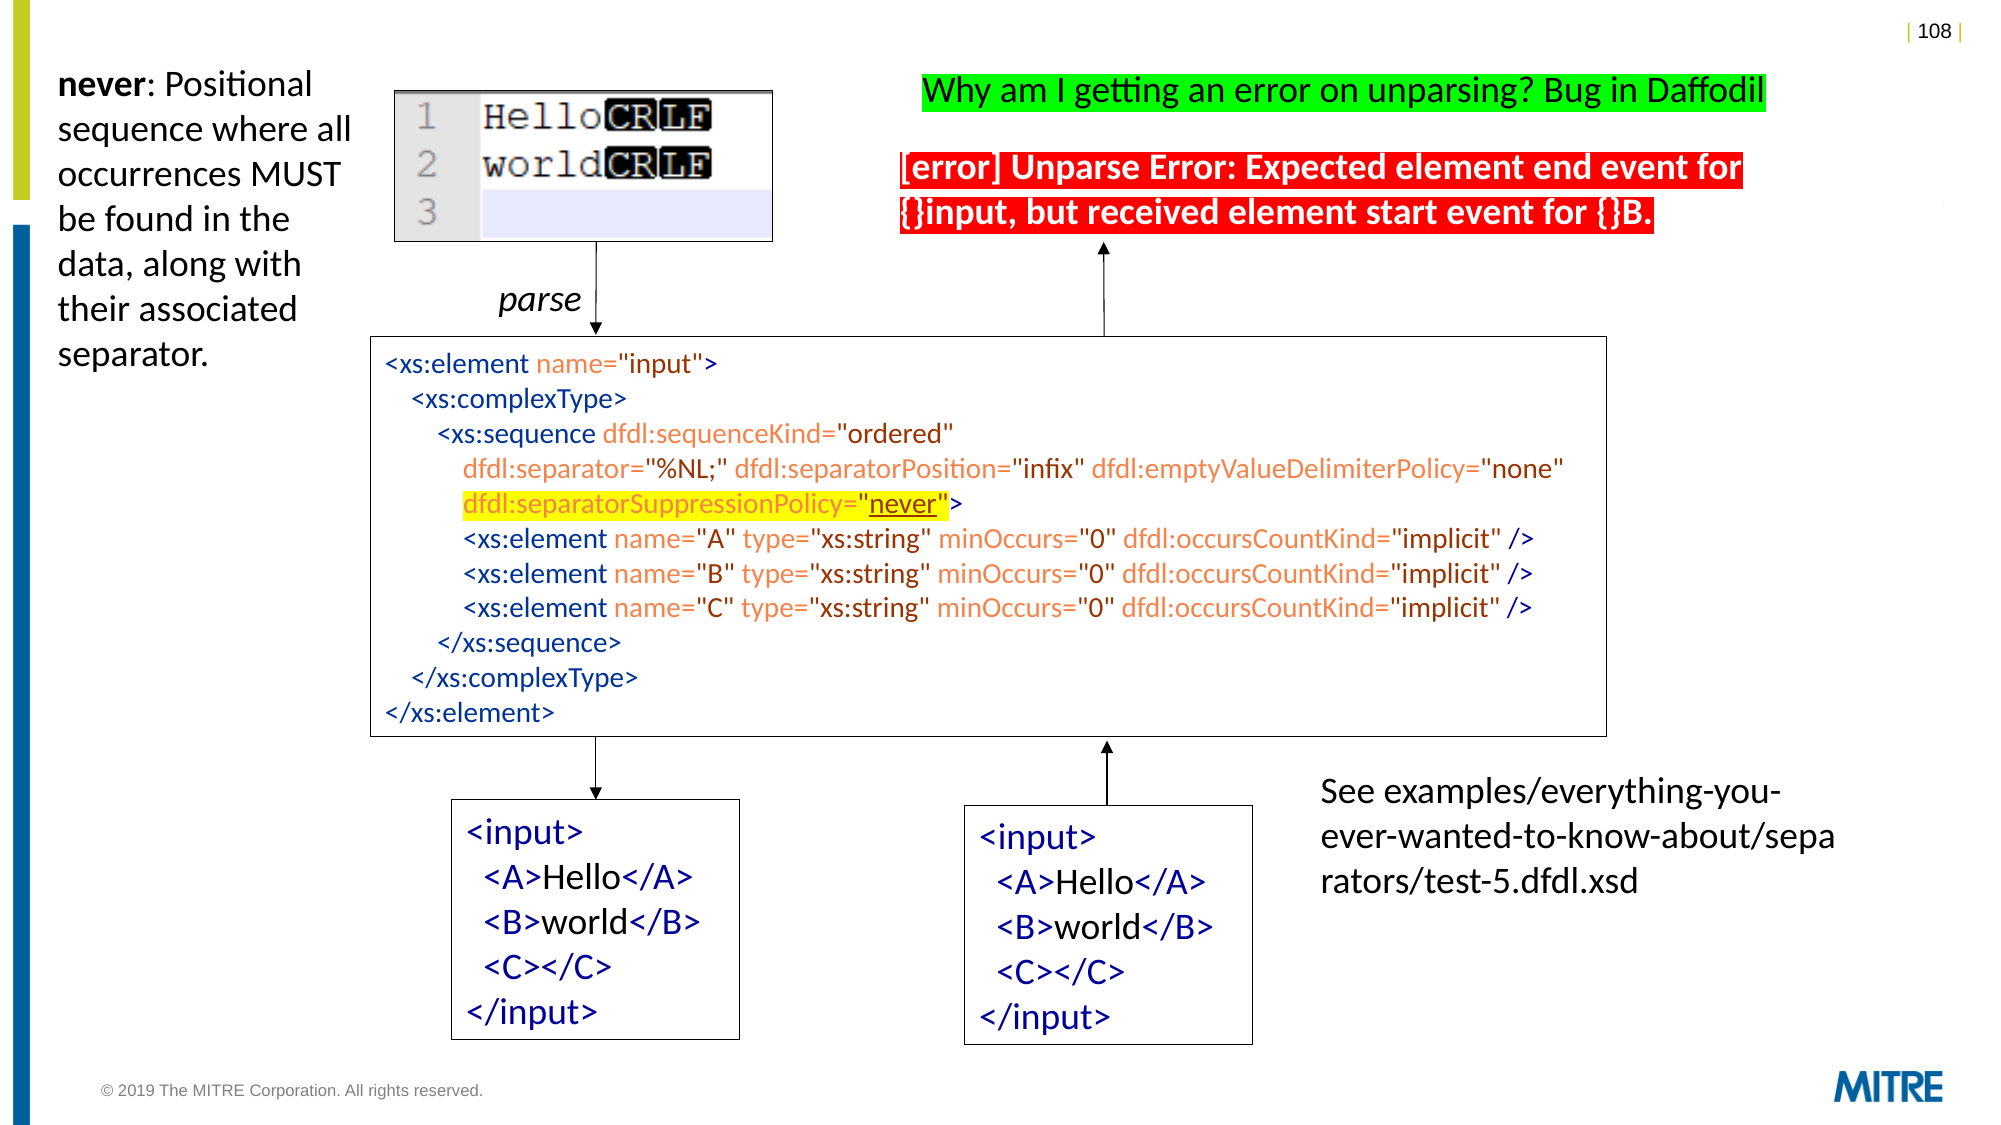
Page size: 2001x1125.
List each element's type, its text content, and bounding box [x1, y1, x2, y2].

text_box See examples/everything-you-ever-wanted-to-know-about/separators/test-5.dfdl.xsd [1305, 759, 1853, 909]
text_box Why am I getting an error on unparsing? Bug in Daffodil [907, 57, 1781, 117]
footer © 2019 The MITRE Corporation. All rights reserved. [101, 1069, 1338, 1110]
text_box never: Positional sequence where all occurrences MUST be found in the data, along with their associated separator. [42, 51, 371, 382]
picture [394, 90, 773, 242]
text_box <xs:element name="input"> <xs:complexType> <xs:sequence dfdl:sequenceKind="ordered" dfdl:separator="%NL;" dfdl:separatorPosition="infix" dfdl:emptyValueDelimiterPolicy="none" dfdl:separatorSuppressionPolicy="never"> <xs:element name="A" type="xs:string" minOccurs="0" dfdl:occursCountKind="implicit" /> <xs:element name="B" type="xs:string" minOccurs="0" dfdl:occursCountKind="implicit" /> <xs:element name="C" type="xs:string" minOccurs="0" dfdl:occursCountKind="implicit" /> </xs:sequence> </xs:complexType> </xs:element> [370, 336, 1607, 737]
text_box <input> <A>Hello</A> <B>world</B> <C></C> </input> [964, 805, 1253, 1045]
text_box parse [483, 266, 595, 327]
picture [1834, 1068, 1945, 1109]
text_box <input> <A>Hello</A> <B>world</B> <C></C> </input> [451, 799, 740, 1040]
text_box [error] Unparse Error: Expected element end event for {}input, but received element start event for {}B. [884, 135, 1807, 240]
